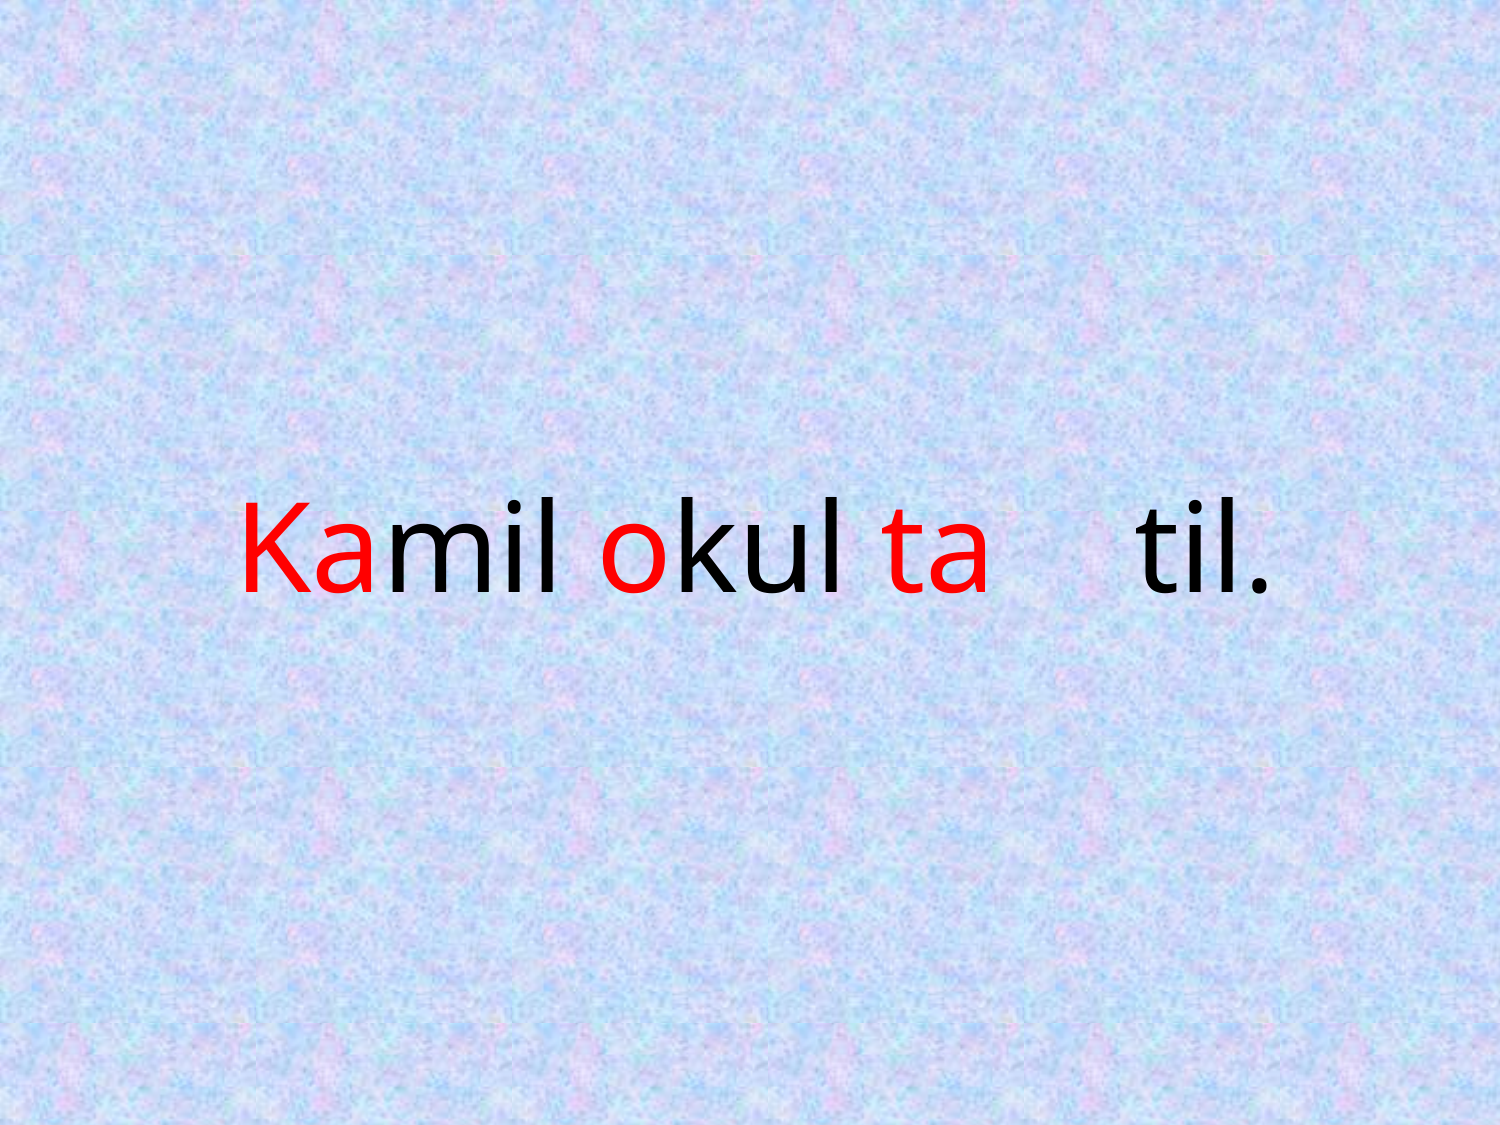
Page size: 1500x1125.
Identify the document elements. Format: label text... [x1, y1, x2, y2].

picture [0, 0, 1500, 1125]
title Kamil okul ta til. [117, 421, 1393, 663]
